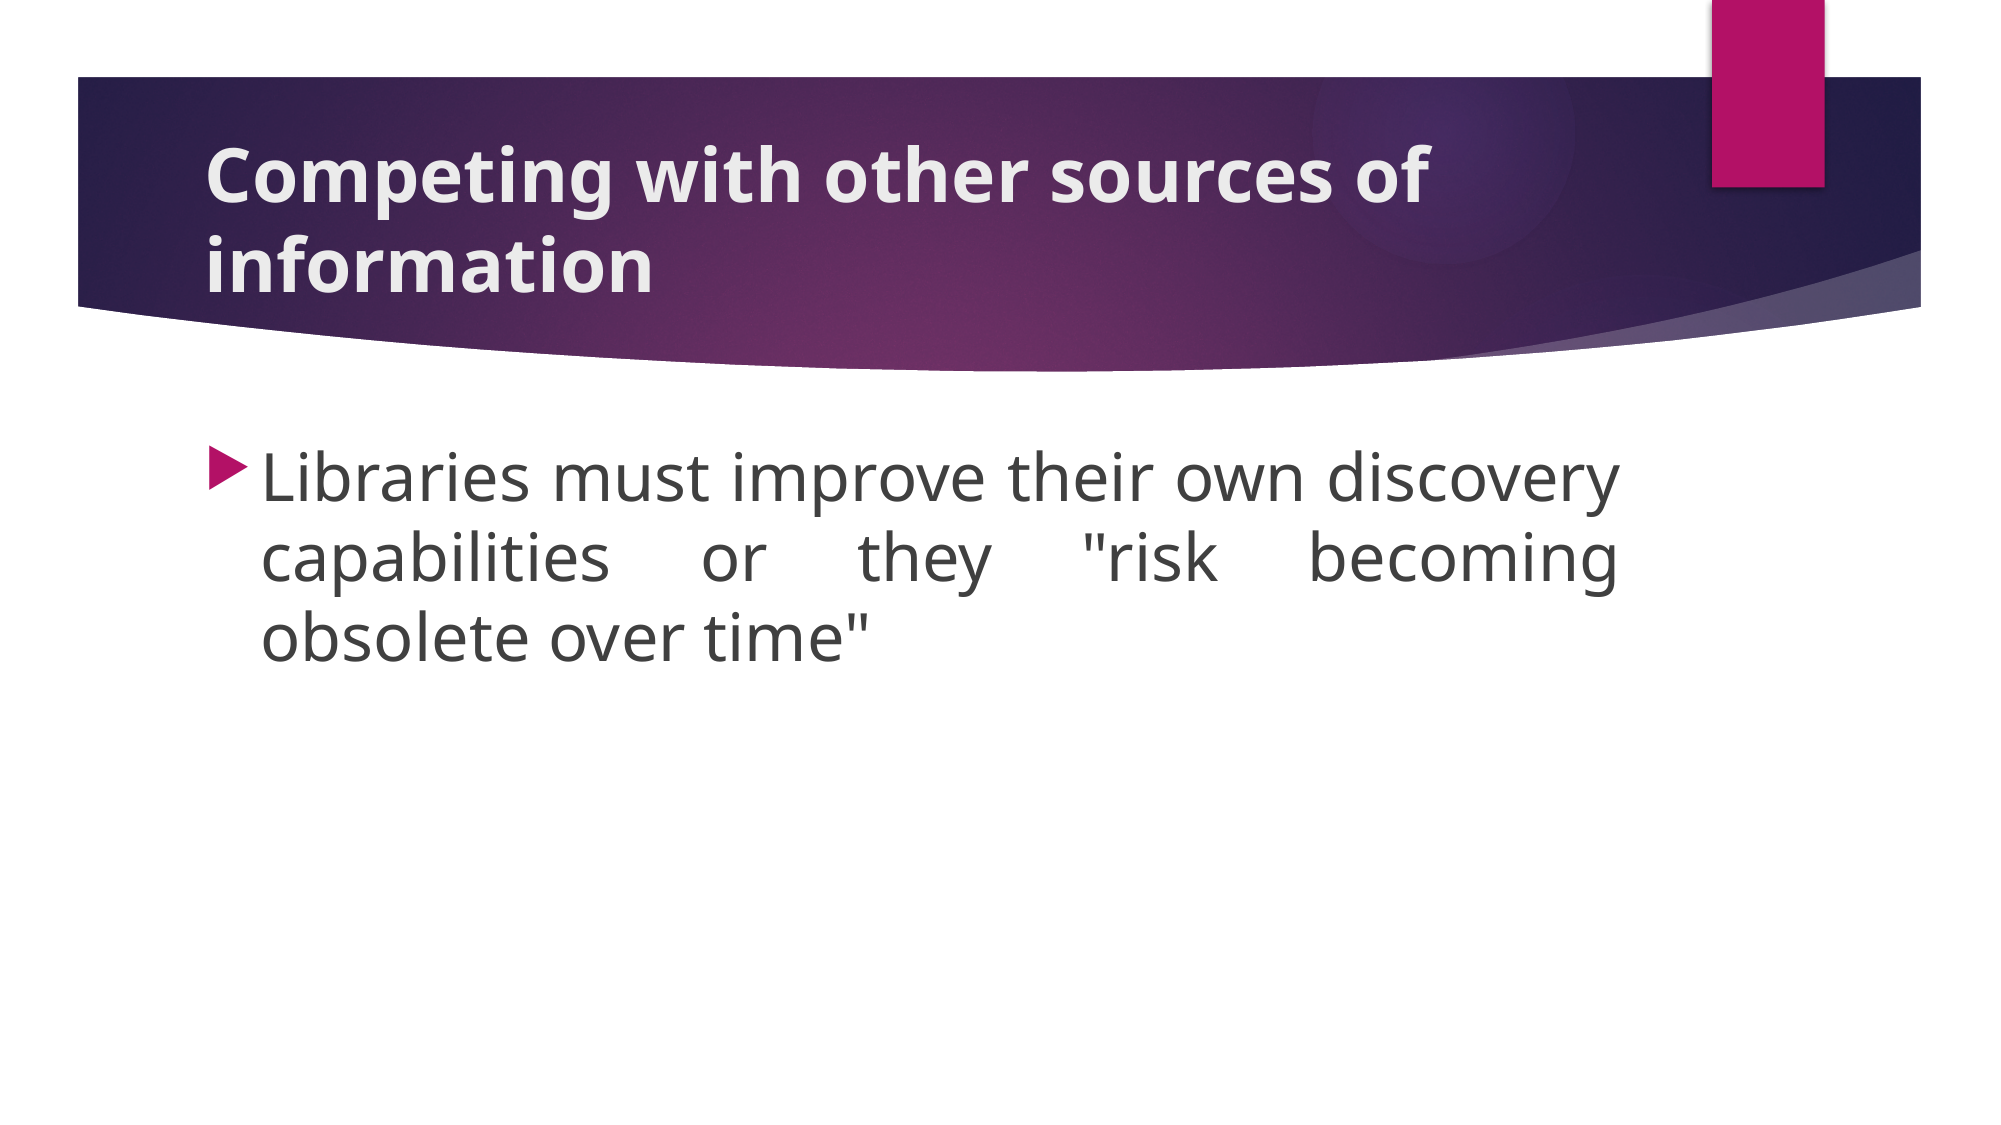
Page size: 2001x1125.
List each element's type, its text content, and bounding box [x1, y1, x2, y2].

list Libraries must improve their own discovery capabilities or they "risk becoming obsolete over time" [189, 427, 1638, 988]
title Competing with other sources of information [189, 159, 1627, 276]
